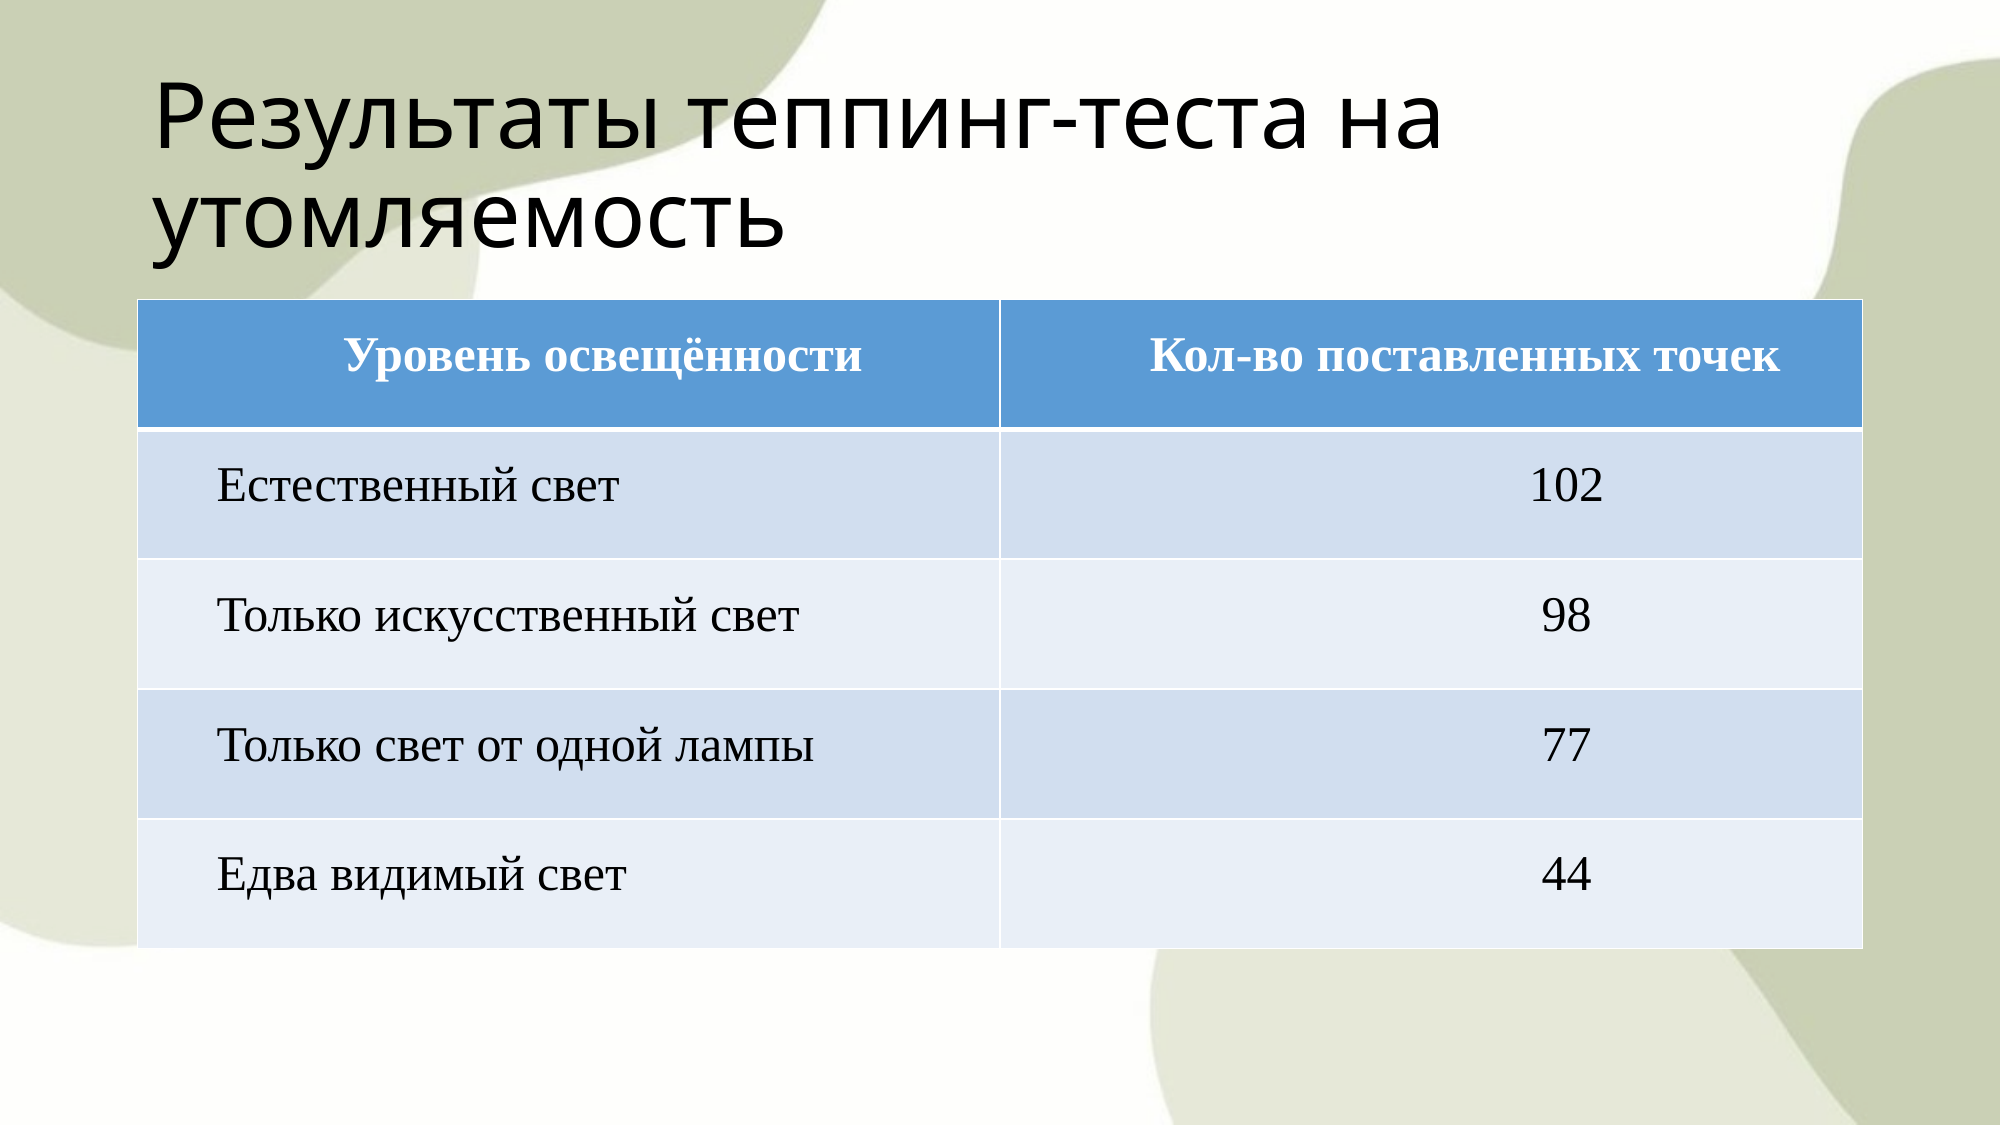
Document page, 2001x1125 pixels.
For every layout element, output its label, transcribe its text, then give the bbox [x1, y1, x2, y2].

table_cell 44 [1001, 820, 1862, 948]
table_cell Только свет от одной лампы [138, 690, 999, 818]
table_cell 102 [1001, 432, 1862, 558]
table_cell Едва видимый свет [138, 820, 999, 948]
title Результаты теппинг-теста на утомляемость [137, 59, 1863, 278]
table_header Уровень освещённости [138, 300, 999, 427]
table_cell 98 [1001, 560, 1862, 688]
table_cell 77 [1001, 690, 1862, 818]
table_header Кол-во поставленных точек [1001, 300, 1862, 427]
table_cell Только искусственный свет [138, 560, 999, 688]
table_cell Естественный свет [138, 432, 999, 558]
